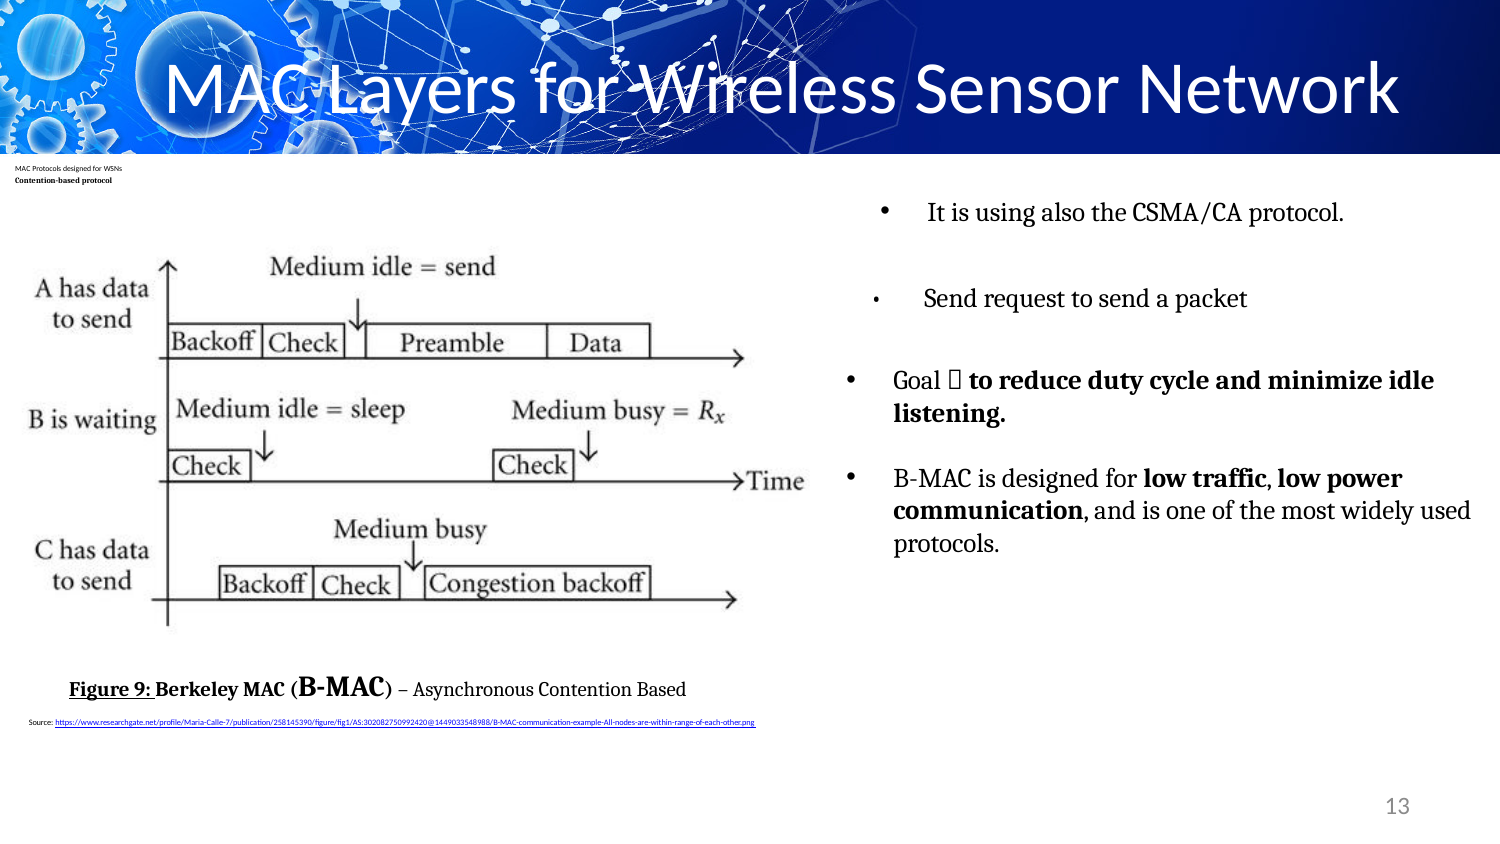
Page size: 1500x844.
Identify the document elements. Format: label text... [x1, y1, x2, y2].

text_box Source: https://www.researchgate.net/profile/Maria-Calle-7/publication/258145390/figure/fig1/AS:302082750992420@1449033548988/B-MAC-communication-example-All-nodes-are-within-range-of-each-other.png [14, 710, 1007, 735]
text_box Goal  to reduce duty cycle and minimize idle listening. B-MAC is designed for low traffic, low power communication, and is one of the most widely used protocols. [836, 355, 1488, 565]
text_box It is using also the CSMA/CA protocol. [865, 186, 1500, 234]
picture [0, 0, 1500, 844]
title MAC Layers for Wireless Sensor Network [78, 21, 1434, 147]
slide_number 13 [1074, 782, 1425, 827]
text_box • Send request to send a packet [855, 240, 1422, 320]
text_box Figure 9: Berkeley MAC (B-MAC) – Asynchronous Contention Based [54, 659, 866, 710]
list MAC Protocols designed for WSNs Contention-based protocol [0, 156, 528, 195]
